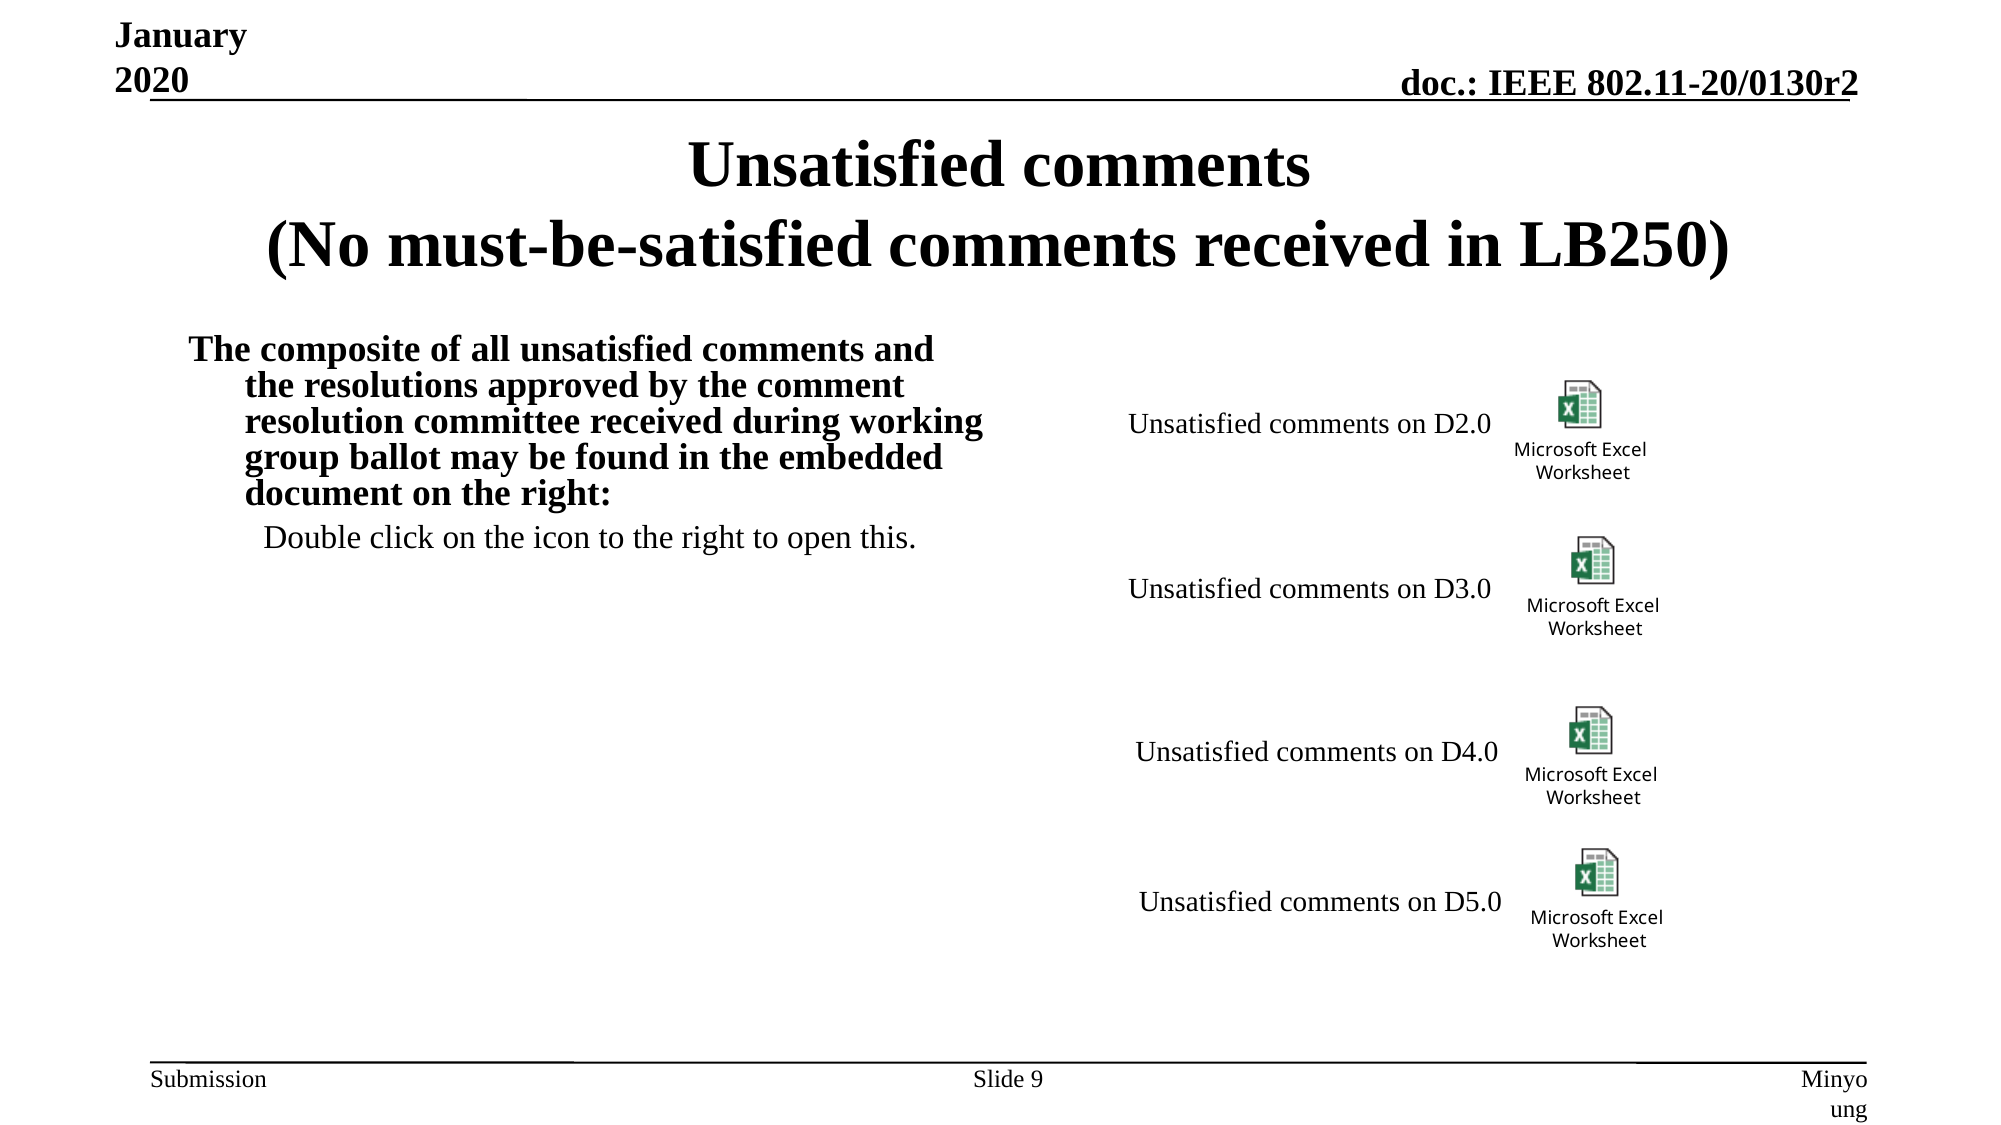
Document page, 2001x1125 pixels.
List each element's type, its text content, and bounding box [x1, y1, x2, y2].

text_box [1523, 847, 1675, 975]
title Unsatisfied comments (No must-be-satisfied comments received in LB250) [149, 112, 1850, 288]
slide_number Slide 9 [950, 1061, 1067, 1123]
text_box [1519, 535, 1671, 663]
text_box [1517, 704, 1669, 832]
text_box Unsatisfied comments on D4.0 [1120, 724, 1512, 775]
footer Minyoung Park (Intel Corp.) [1791, 1062, 1869, 1125]
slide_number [114, 0, 290, 101]
text_box Unsatisfied comments on D3.0 [1113, 562, 1507, 613]
text_box Unsatisfied comments on D2.0 [1113, 397, 1502, 447]
list The composite of all unsatisfied comments and the resolutions approved by the comment resolution committee received during working group ballot may be found in the embedded document on the right: Double click on the icon to the right to open this. [172, 324, 1001, 599]
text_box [1507, 379, 1658, 507]
text_box Unsatisfied comments on D5.0 [1123, 874, 1518, 925]
